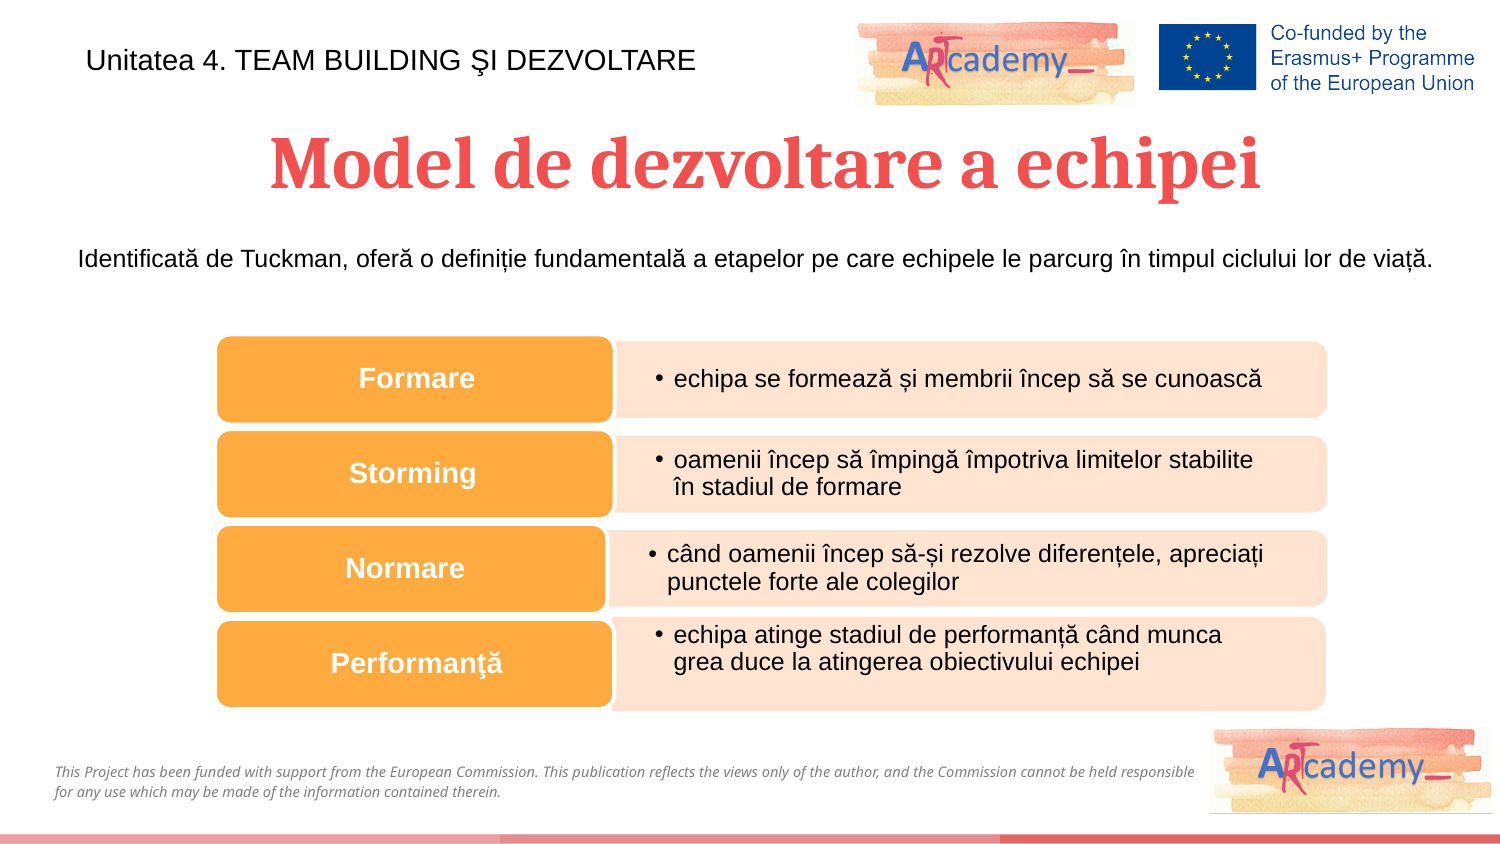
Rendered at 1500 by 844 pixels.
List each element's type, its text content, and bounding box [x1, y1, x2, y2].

picture [1210, 709, 1493, 844]
picture [1158, 24, 1474, 94]
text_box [214, 333, 1326, 710]
text_box Identificată de Tuckman, oferă o definiție fundamentală a etapelor pe care echipele le parcurg în timpul ciclului lor de viață. [63, 234, 1474, 280]
picture [854, 2, 1137, 138]
text_box Unitatea 4. TEAM BUILDING ŞI DEZVOLTARE [70, 33, 849, 84]
text_box This Project has been funded with support from the European Commission. This publication reflects the views only of the author, and the Commission cannot be held responsible for any use which may be made of the information contained therein. [39, 754, 1205, 799]
title Model de dezvoltare a echipei [180, 53, 1352, 219]
